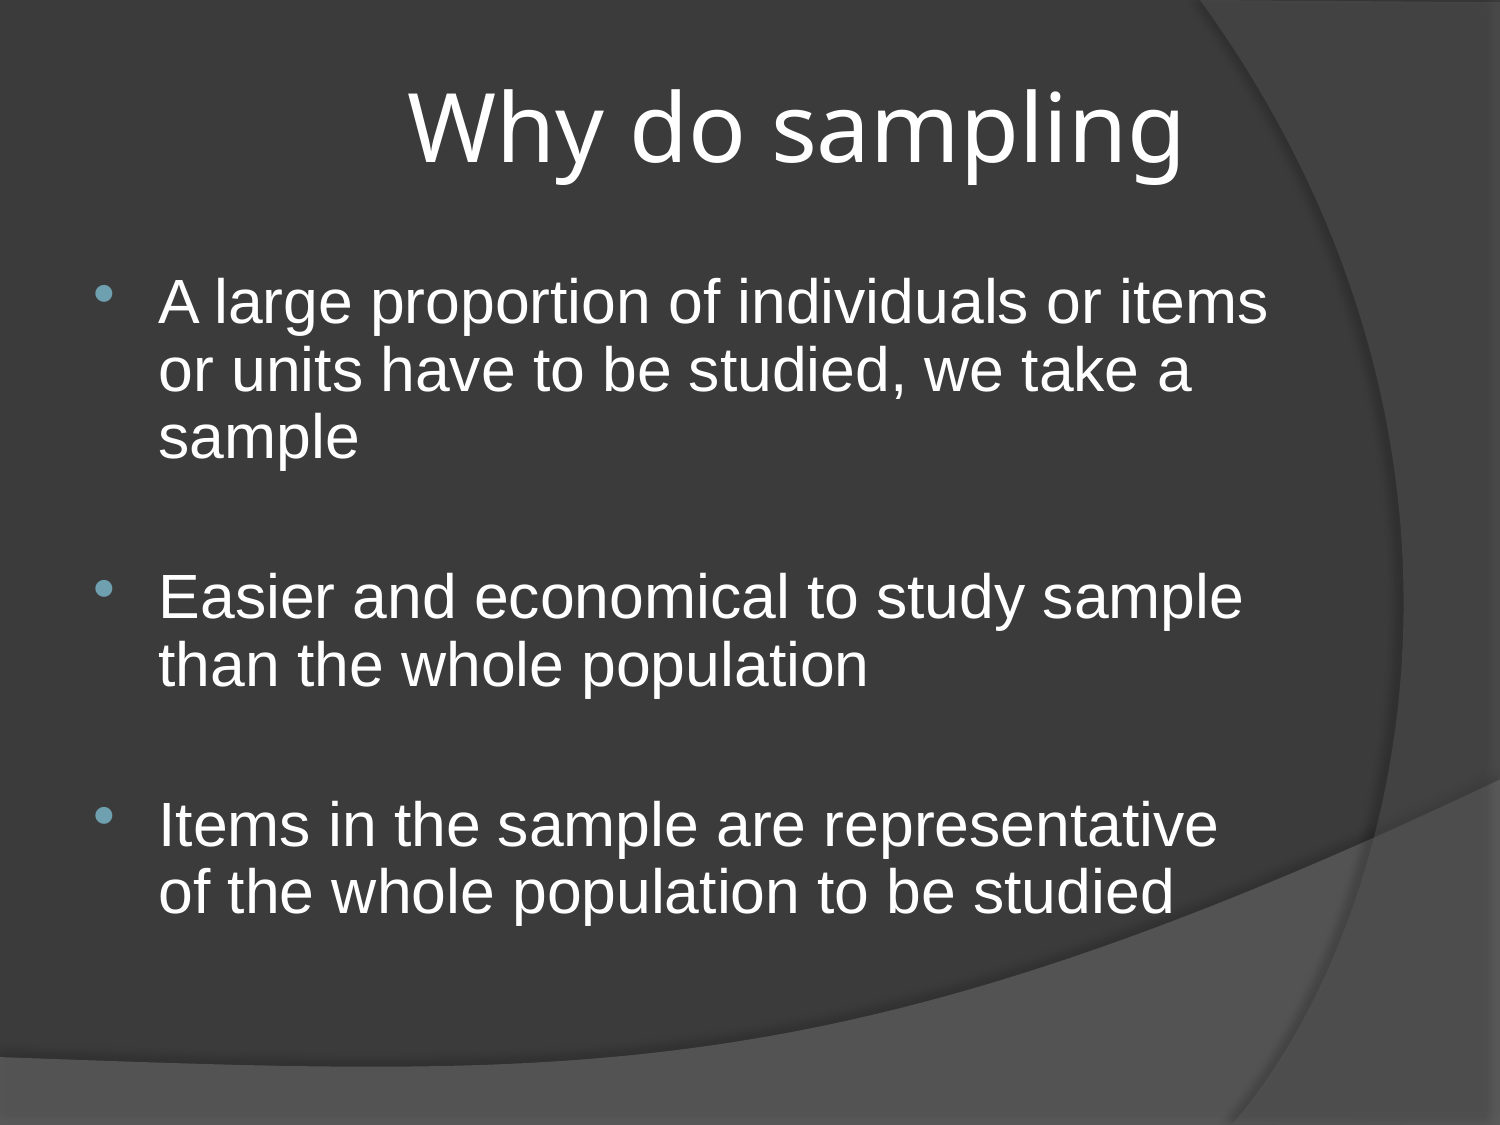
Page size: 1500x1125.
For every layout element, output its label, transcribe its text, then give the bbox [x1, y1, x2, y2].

list A large proportion of individuals or items or units have to be studied, we take a sample Easier and economical to study sample than the whole population Items in the sample are representative of the whole population to be studied [75, 262, 1300, 1005]
title Why do sampling [225, 35, 1468, 213]
